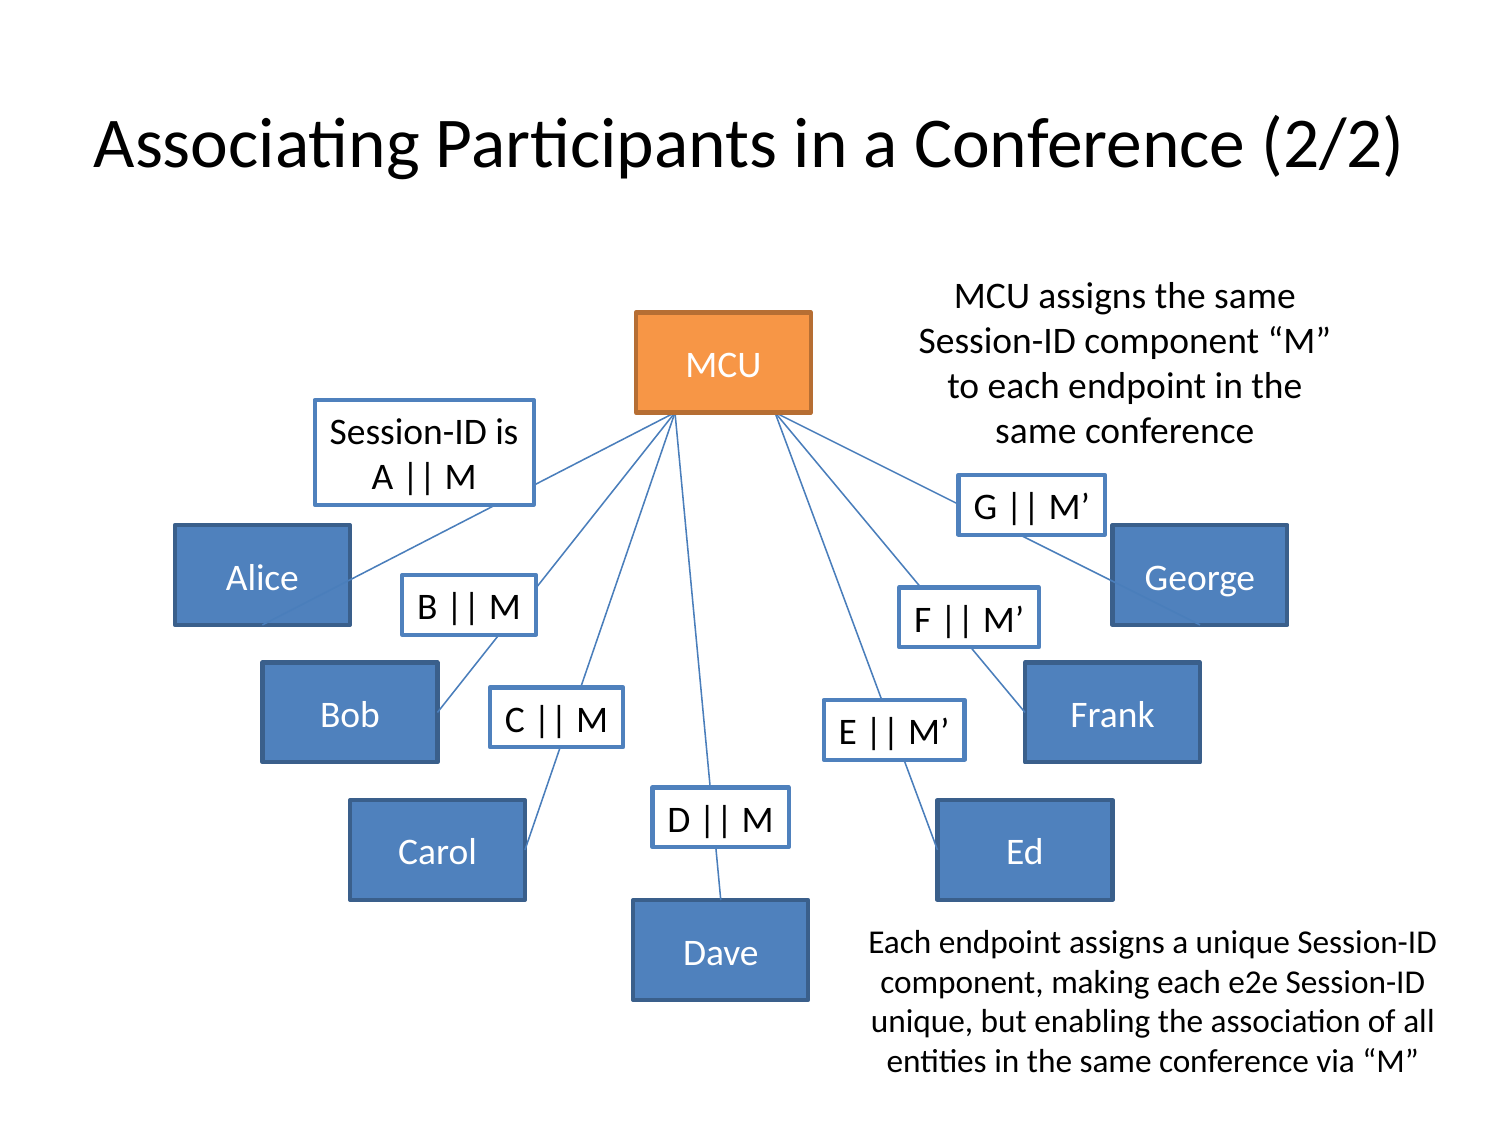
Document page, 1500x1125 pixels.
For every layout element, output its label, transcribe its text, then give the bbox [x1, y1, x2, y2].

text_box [437, 412, 522, 713]
text_box MCU assigns the same Session-ID component “M” to each endpoint in the same conference [887, 263, 1363, 459]
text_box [674, 412, 721, 901]
text_box Bob [260, 660, 440, 764]
title Associating Participants in a Conference (2/2) [74, 44, 1426, 233]
text_box Carol [348, 798, 527, 902]
text_box Frank [1023, 660, 1202, 764]
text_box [1026, 412, 1201, 626]
text_box Alice [173, 523, 257, 627]
text_box Session-ID is A || M [313, 398, 536, 410]
text_box Ed [935, 798, 1115, 902]
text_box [774, 412, 938, 851]
text_box F || M’ [1029, 633, 1041, 649]
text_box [938, 412, 1026, 713]
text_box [262, 412, 435, 626]
text_box D || M [726, 785, 769, 849]
text_box Dave [631, 898, 810, 1002]
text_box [524, 412, 672, 851]
text_box Each endpoint assigns a unique Session-ID component, making each e2e Session-ID unique, but enabling the association of all entities in the same conference via “M” [830, 912, 1476, 1087]
text_box MCU [634, 310, 813, 415]
text_box B || M [400, 633, 432, 637]
text_box E || M’ [941, 722, 967, 762]
text_box C || M [488, 722, 519, 749]
text_box George [1204, 523, 1289, 627]
